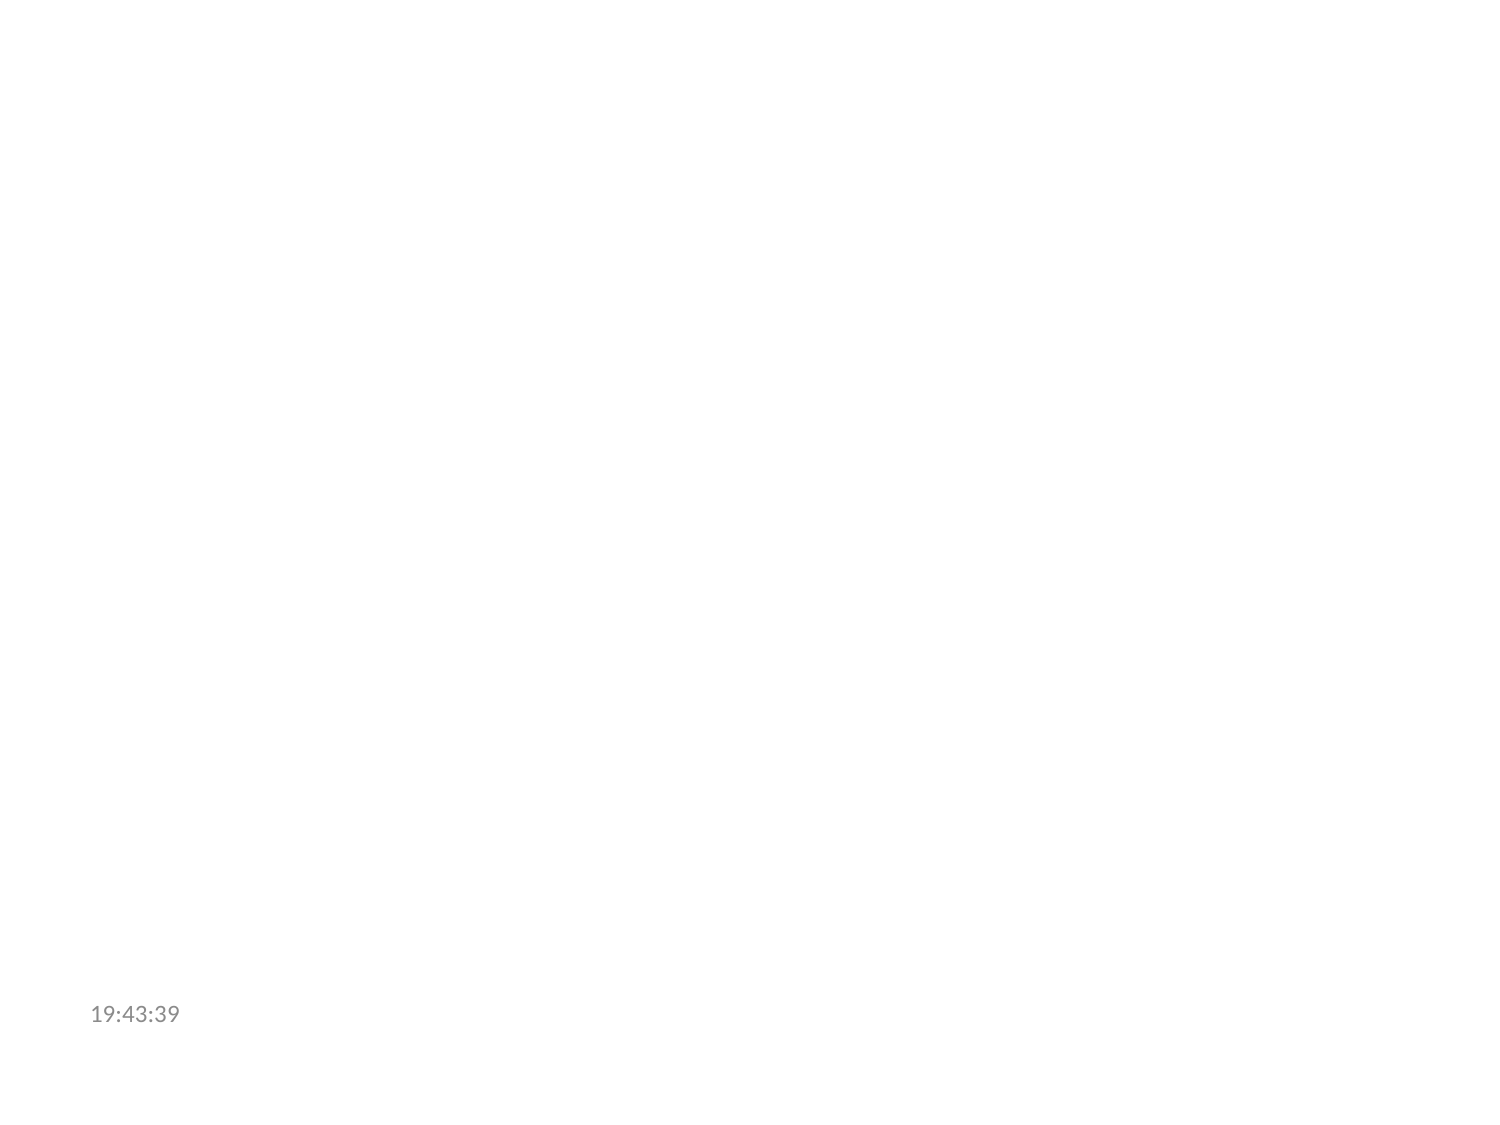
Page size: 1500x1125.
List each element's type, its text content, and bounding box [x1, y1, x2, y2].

text_box 15:35:09 [75, 982, 425, 1043]
